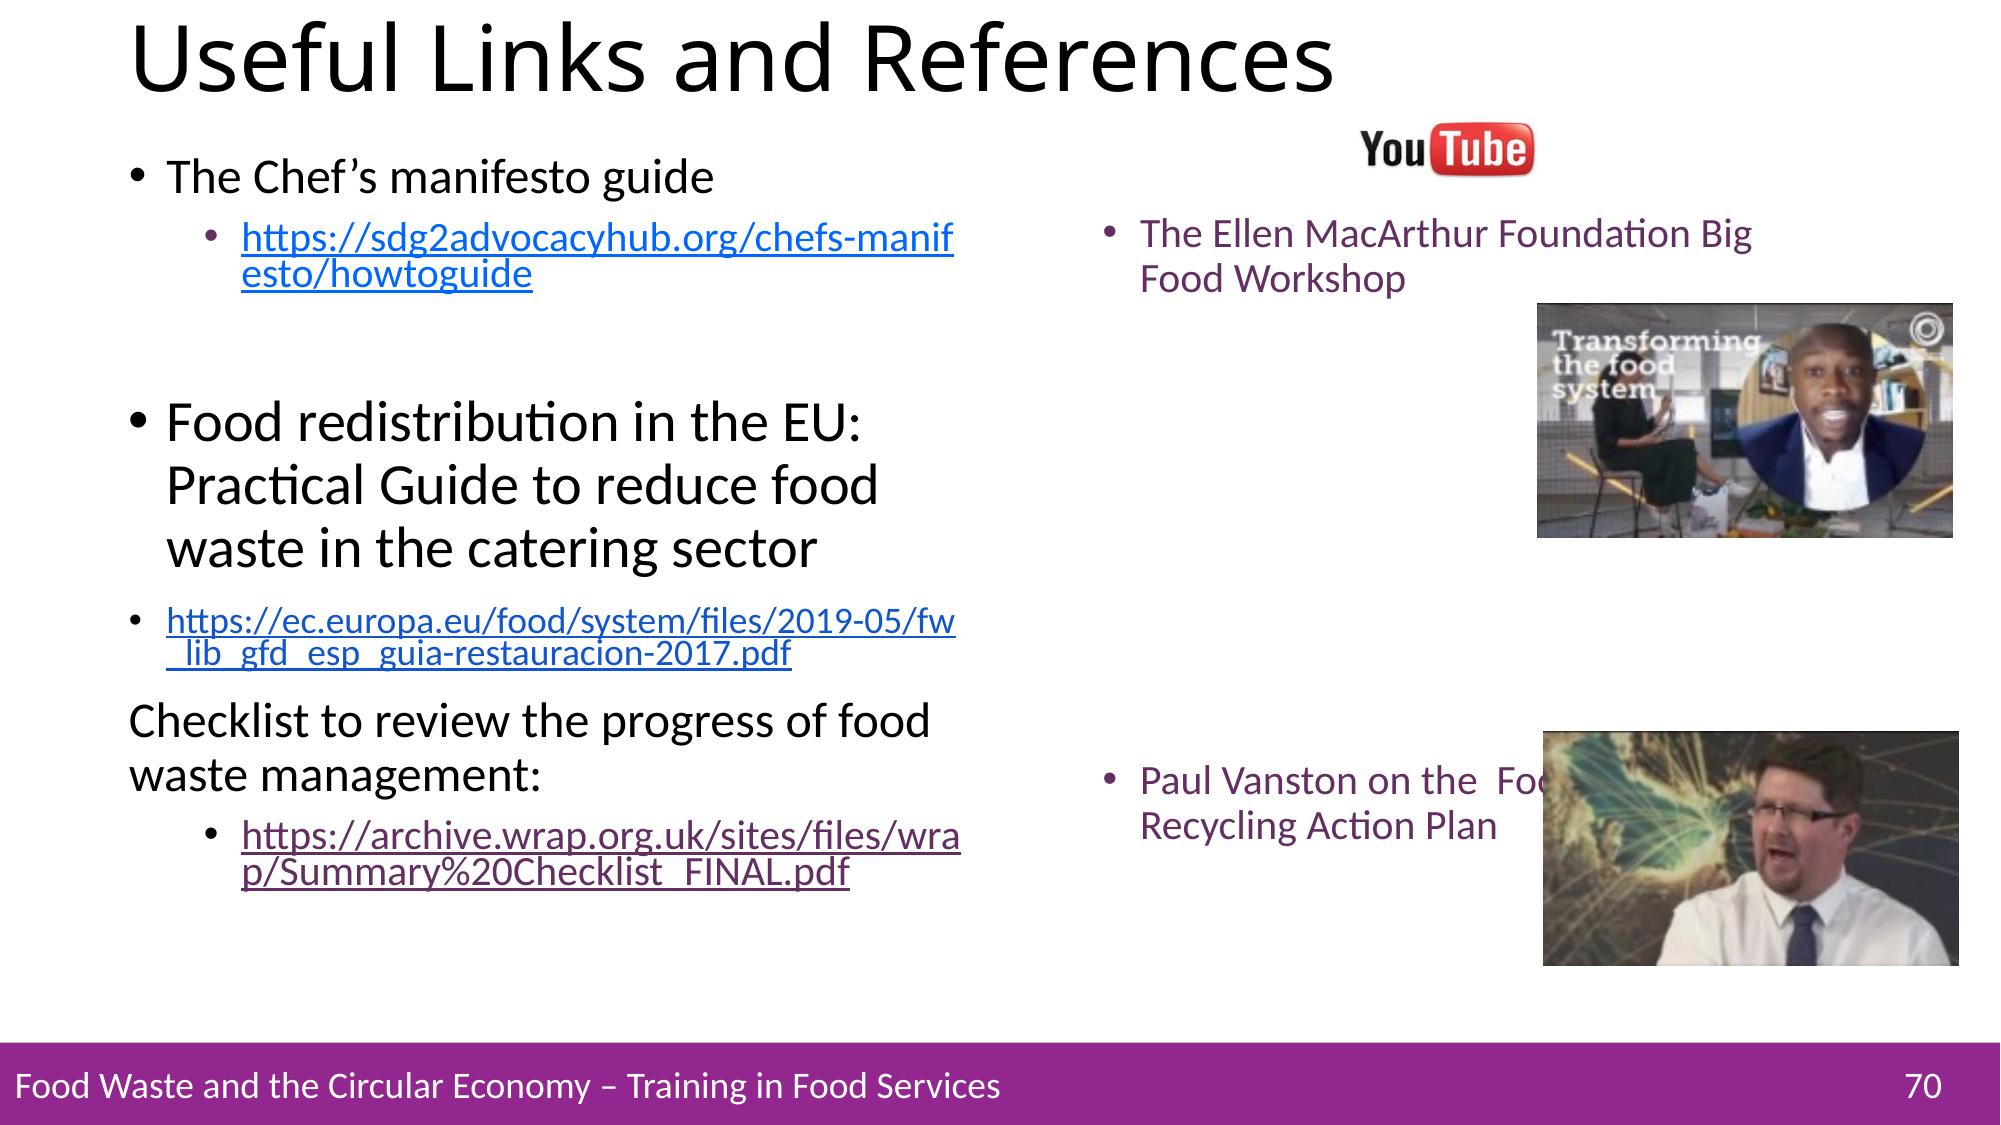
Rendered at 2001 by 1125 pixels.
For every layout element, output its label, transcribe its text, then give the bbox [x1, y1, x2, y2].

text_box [1536, 302, 1954, 539]
list The Chef’s manifesto guide https://sdg2advocacyhub.org/chefs-manifesto/howtoguide Food redistribution in the EU: Practical Guide to reduce food waste in the catering sector https://ec.europa.eu/food/system/files/2019-05/fw_lib_gfd_esp_guia-restauracion-2017.pdf Checklist to review the progress of food waste management: https://archive.wrap.org.uk/sites/files/wrap/Summary%20Checklist_FINAL.pdf [114, 143, 988, 994]
title Useful Links and References [114, 0, 1880, 124]
list The Ellen MacArthur Foundation Big Food Workshop Paul Vanston on the Food Waste Recycling Action Plan [1012, 143, 1788, 994]
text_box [1542, 731, 1960, 967]
picture [1357, 109, 1537, 187]
